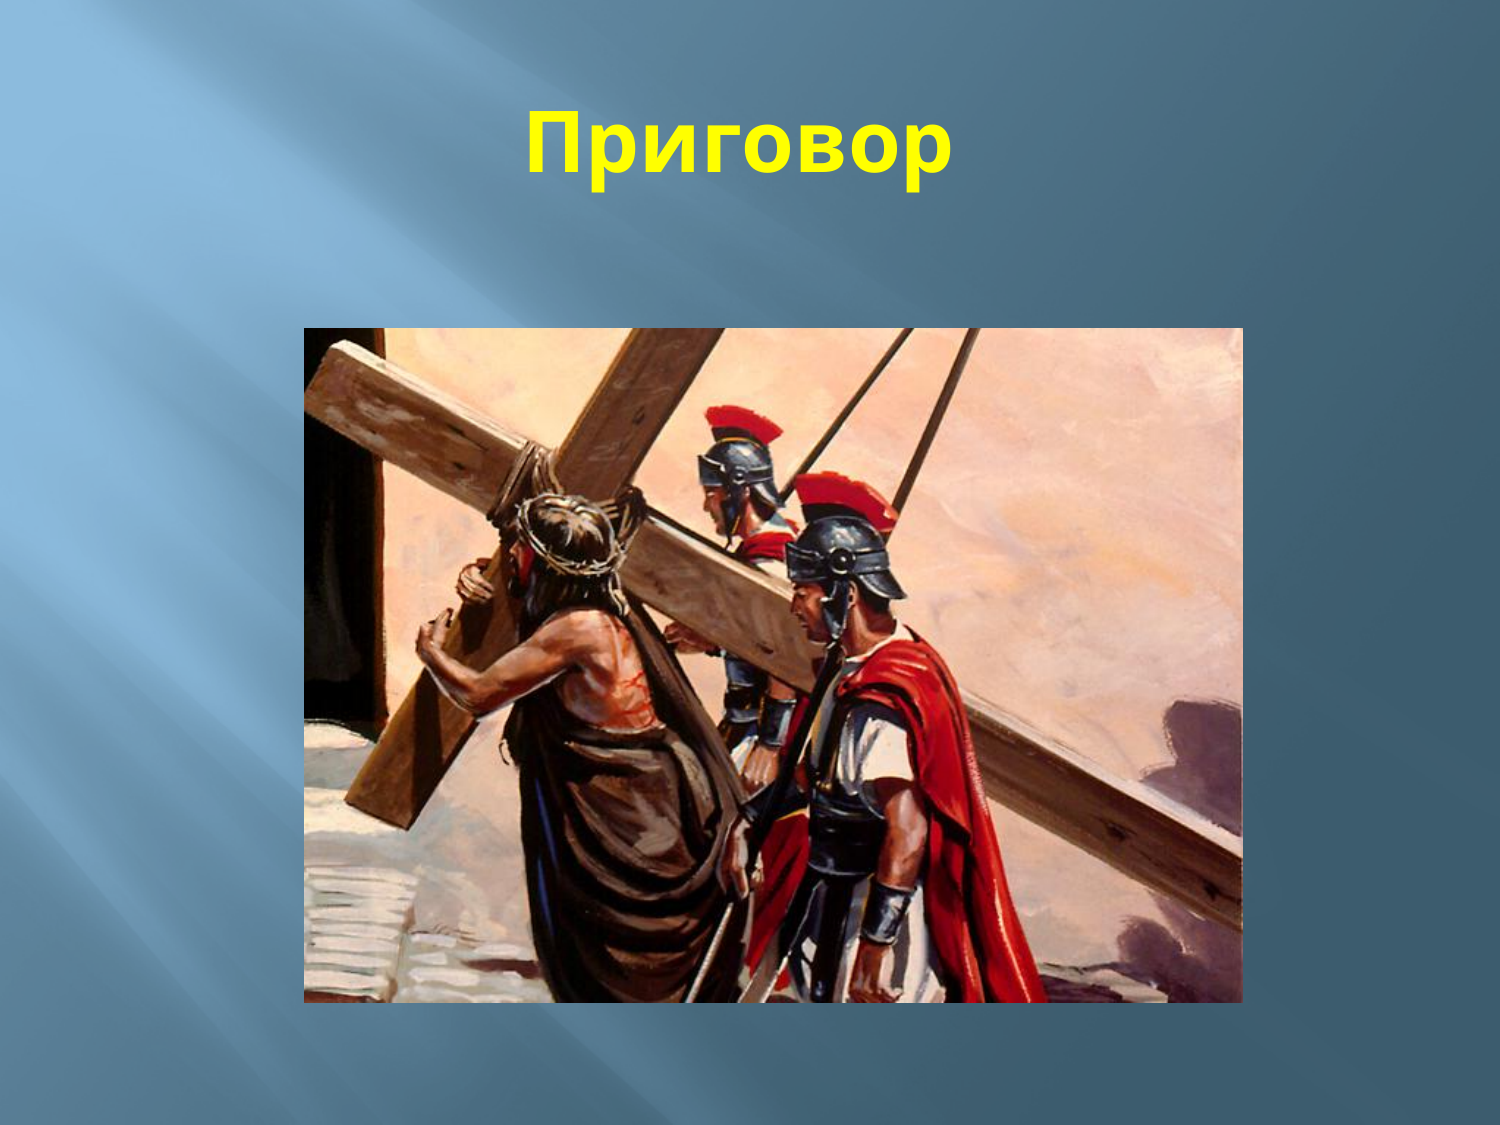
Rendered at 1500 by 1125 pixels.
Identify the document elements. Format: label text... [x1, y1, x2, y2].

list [304, 327, 1243, 1004]
title Приговор [75, 45, 1425, 233]
